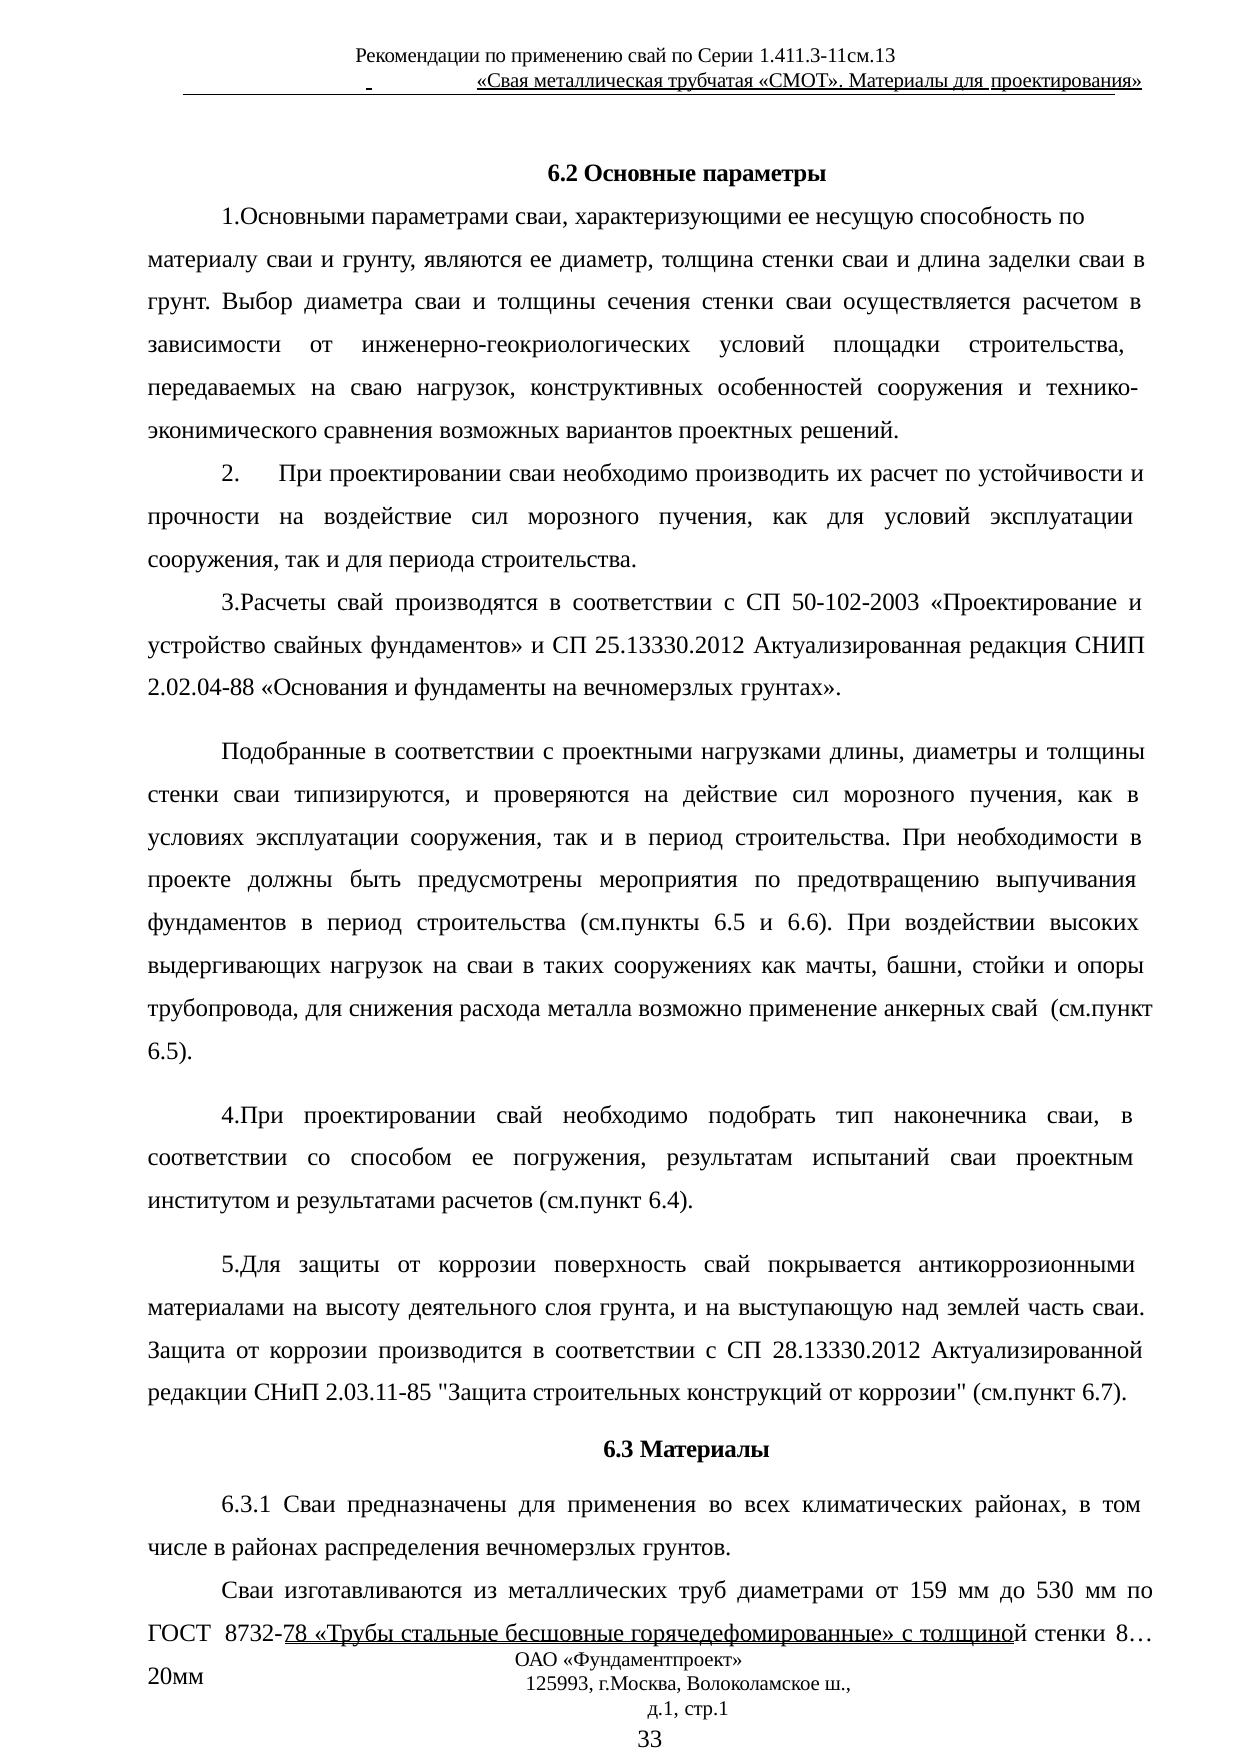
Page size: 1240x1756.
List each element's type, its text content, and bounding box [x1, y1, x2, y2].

text_box Рекомендации по применению свай по Серии 1.411.3-11см.13 «Свая металлическая трубчатая «СМОТ». Материалы для проектирования» 6.2 Основные параметры Основными параметрами сваи, характеризующими ее несущую способность по материалу сваи и грунту, являются ее диаметр, толщина стенки сваи и длина заделки сваи в грунт. Выбор диаметра сваи и толщины сечения стенки сваи осуществляется расчетом в зависимости от инженерно-геокриологических условий площадки строительства, передаваемых на сваю нагрузок, конструктивных особенностей сооружения и технико- эконимического сравнения возможных вариантов проектных решений. При проектировании сваи необходимо производить их расчет по устойчивости и прочности на воздействие сил морозного пучения, как для условий эксплуатации сооружения, так и для периода строительства. Расчеты свай производятся в соответствии с СП 50-102-2003 «Проектирование и устройство свайных фундаментов» и СП 25.13330.2012 Актуализированная редакция СНИП 2.02.04-88 «Основания и фундаменты на вечномерзлых грунтах». Подобранные в соответствии с проектными нагрузками длины, диаметры и толщины стенки сваи типизируются, и проверяются на действие сил морозного пучения, как в условиях эксплуатации сооружения, так и в период строительства. При необходимости в проекте должны быть предусмотрены мероприятия по предотвращению выпучивания фундаментов в период строительства (см.пункты 6.5 и 6.6). При воздействии высоких выдергивающих нагрузок на сваи в таких сооружениях как мачты, башни, стойки и опоры трубопровода, для снижения расхода металла возможно применение анкерных свай (см.пункт 6.5). При проектировании свай необходимо подобрать тип наконечника сваи, в соответствии со способом ее погружения, результатам испытаний сваи проектным институтом и результатами расчетов (см.пункт 6.4). Для защиты от коррозии поверхность свай покрывается антикоррозионными материалами на высоту деятельного слоя грунта, и на выступающую над землей часть сваи. Защита от коррозии производится в соответствии с СП 28.13330.2012 Актуализированной редакции СНиП 2.03.11-85 "Защита строительных конструкций от коррозии" (см.пункт 6.7). 6.3 Материалы 6.3.1 Сваи предназначены для применения во всех климатических районах, в том числе в районах распределения вечномерзлых грунтов. Сваи изготавливаются из металлических труб диаметрами от 159 мм до 530 мм по ГОСТ 8732-78 «Трубы стальные бесшовные горячедефомированные» с толщиной стенки 8…20мм [145, 40, 1155, 1690]
slide_number ОАО «Фундаментпроект» 125993, г.Москва, Волоколамское ш., д.1, стр.1 33 [437, 1646, 862, 1756]
